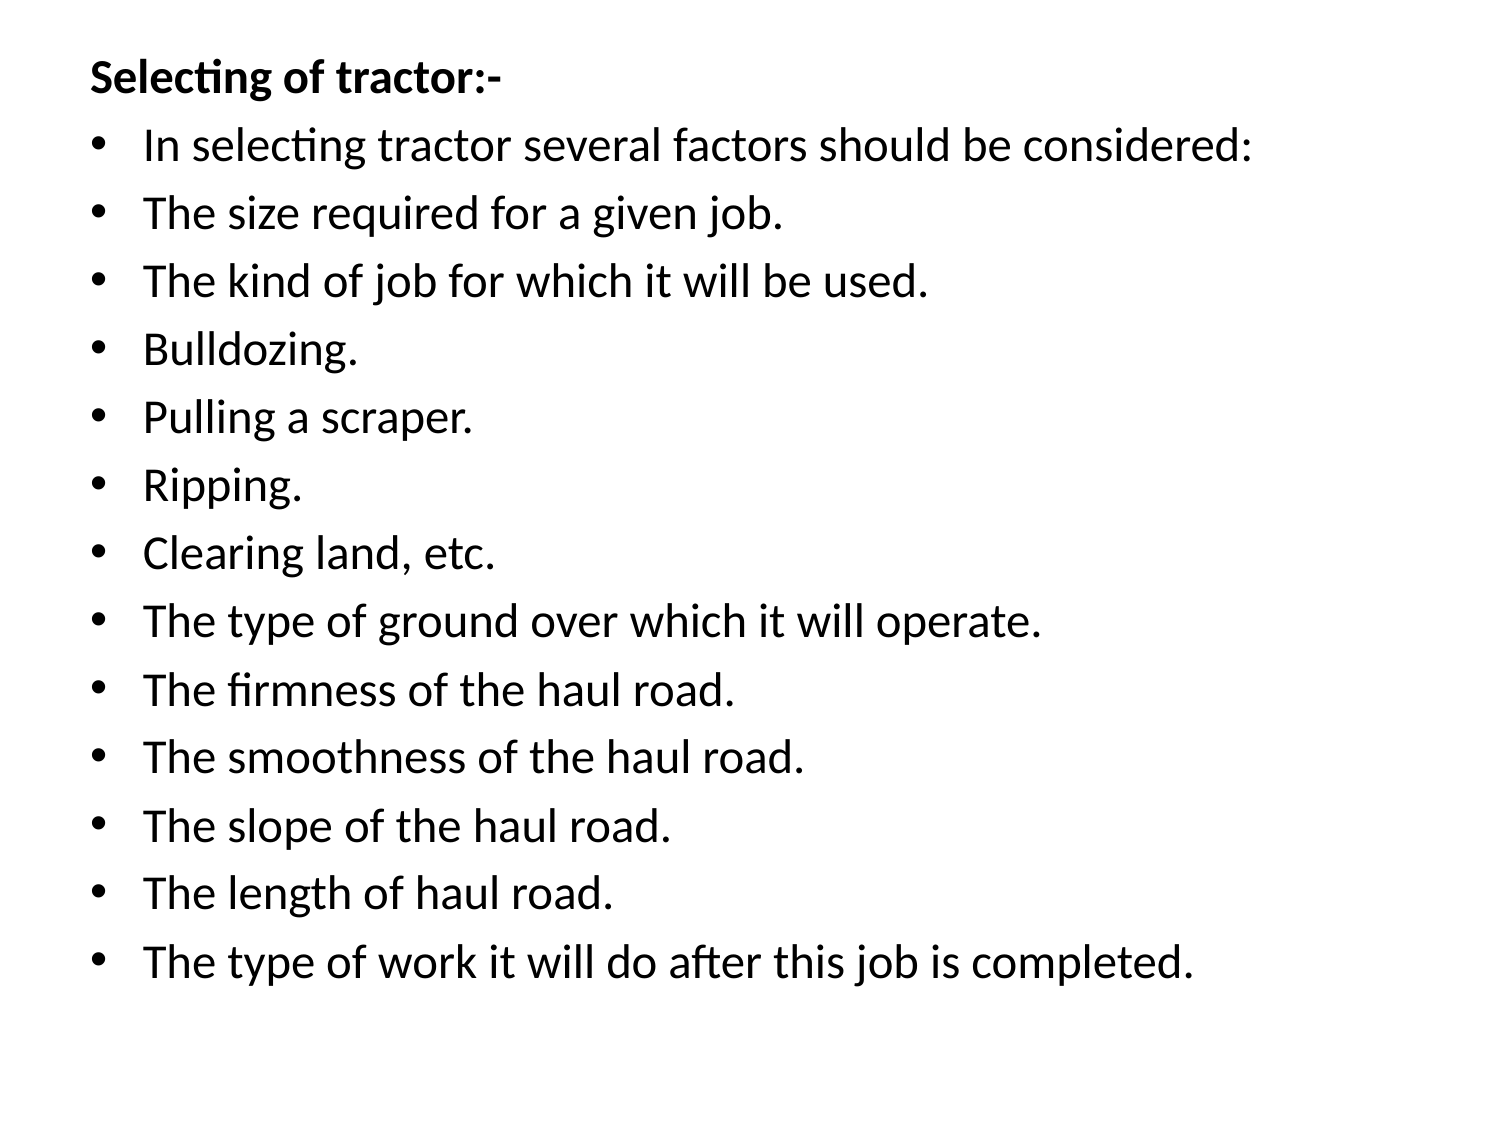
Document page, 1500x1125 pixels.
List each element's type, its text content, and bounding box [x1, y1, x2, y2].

list Selecting of tractor:- In selecting tractor several factors should be considered: The size required for a given job. The kind of job for which it will be used. Bulldozing. Pulling a scraper. Ripping. Clearing land, etc. The type of ground over which it will operate. The firmness of the haul road. The smoothness of the haul road. The slope of the haul road. The length of haul road. The type of work it will do after this job is completed. [75, 37, 1425, 1005]
